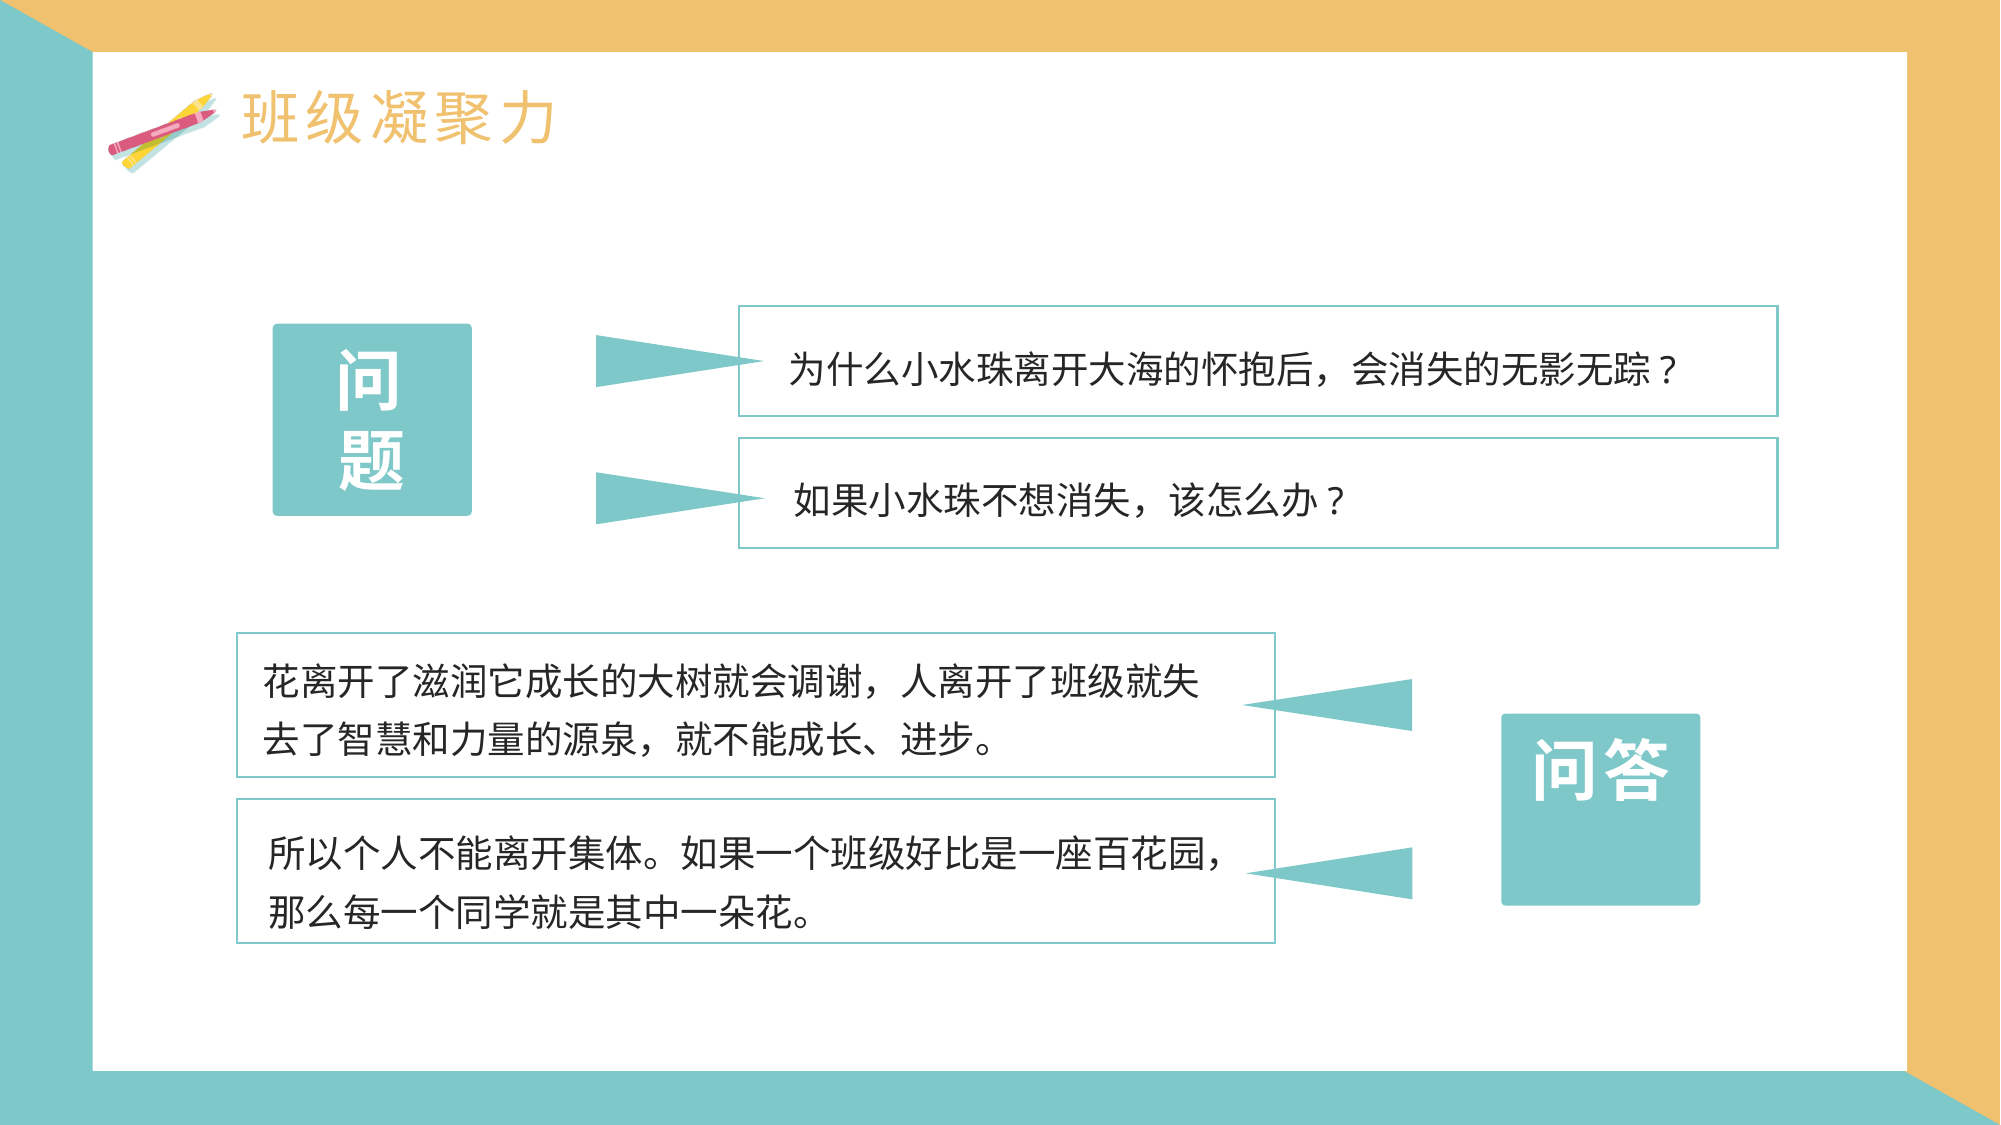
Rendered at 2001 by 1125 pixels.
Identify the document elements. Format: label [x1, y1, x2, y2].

text_box [272, 323, 472, 516]
text_box [1501, 713, 1701, 906]
picture [97, 86, 269, 188]
text_box [596, 306, 1778, 416]
text_box [596, 438, 1778, 548]
text_box [236, 632, 1413, 777]
text_box [236, 798, 1413, 943]
